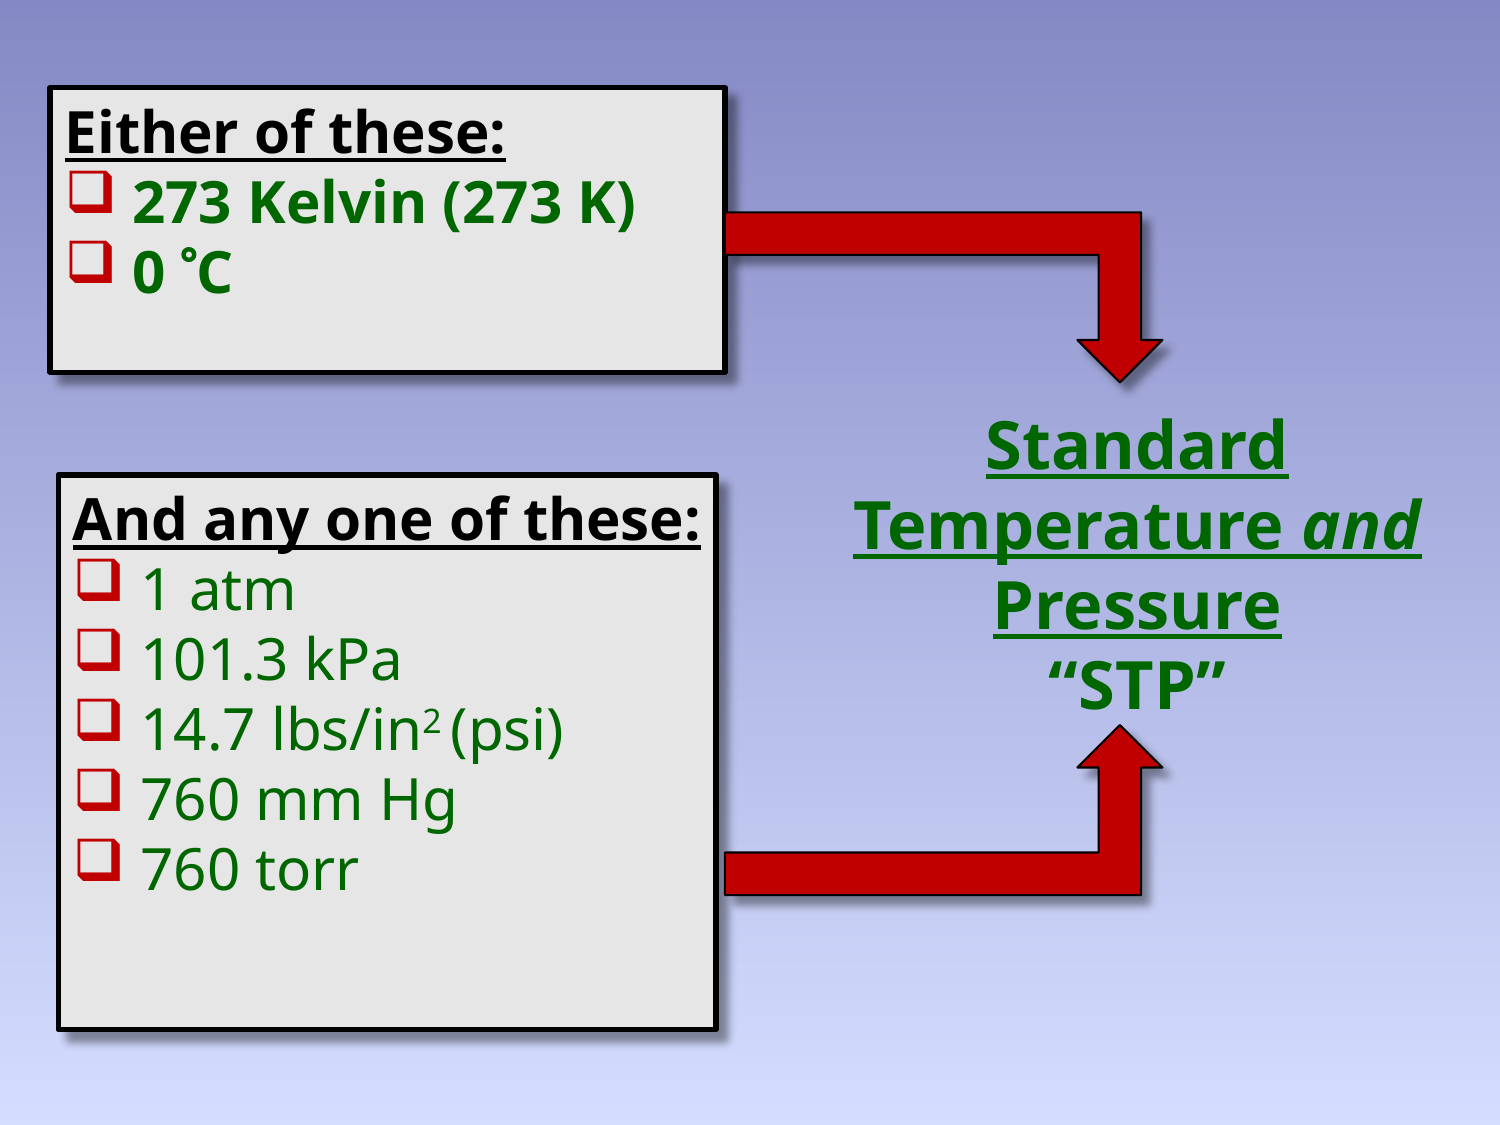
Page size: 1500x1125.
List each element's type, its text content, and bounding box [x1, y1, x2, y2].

text_box And any one of these: 1 atm 101.3 kPa 14.7 lbs/in2 (psi) 760 mm Hg 760 torr [58, 474, 717, 1030]
title Standard Temperature and Pressure “STP” [812, 349, 1463, 776]
text_box [724, 212, 1163, 383]
text_box Either of these: 273 Kelvin (273 K) 0 C [49, 87, 725, 373]
text_box [724, 725, 1163, 896]
